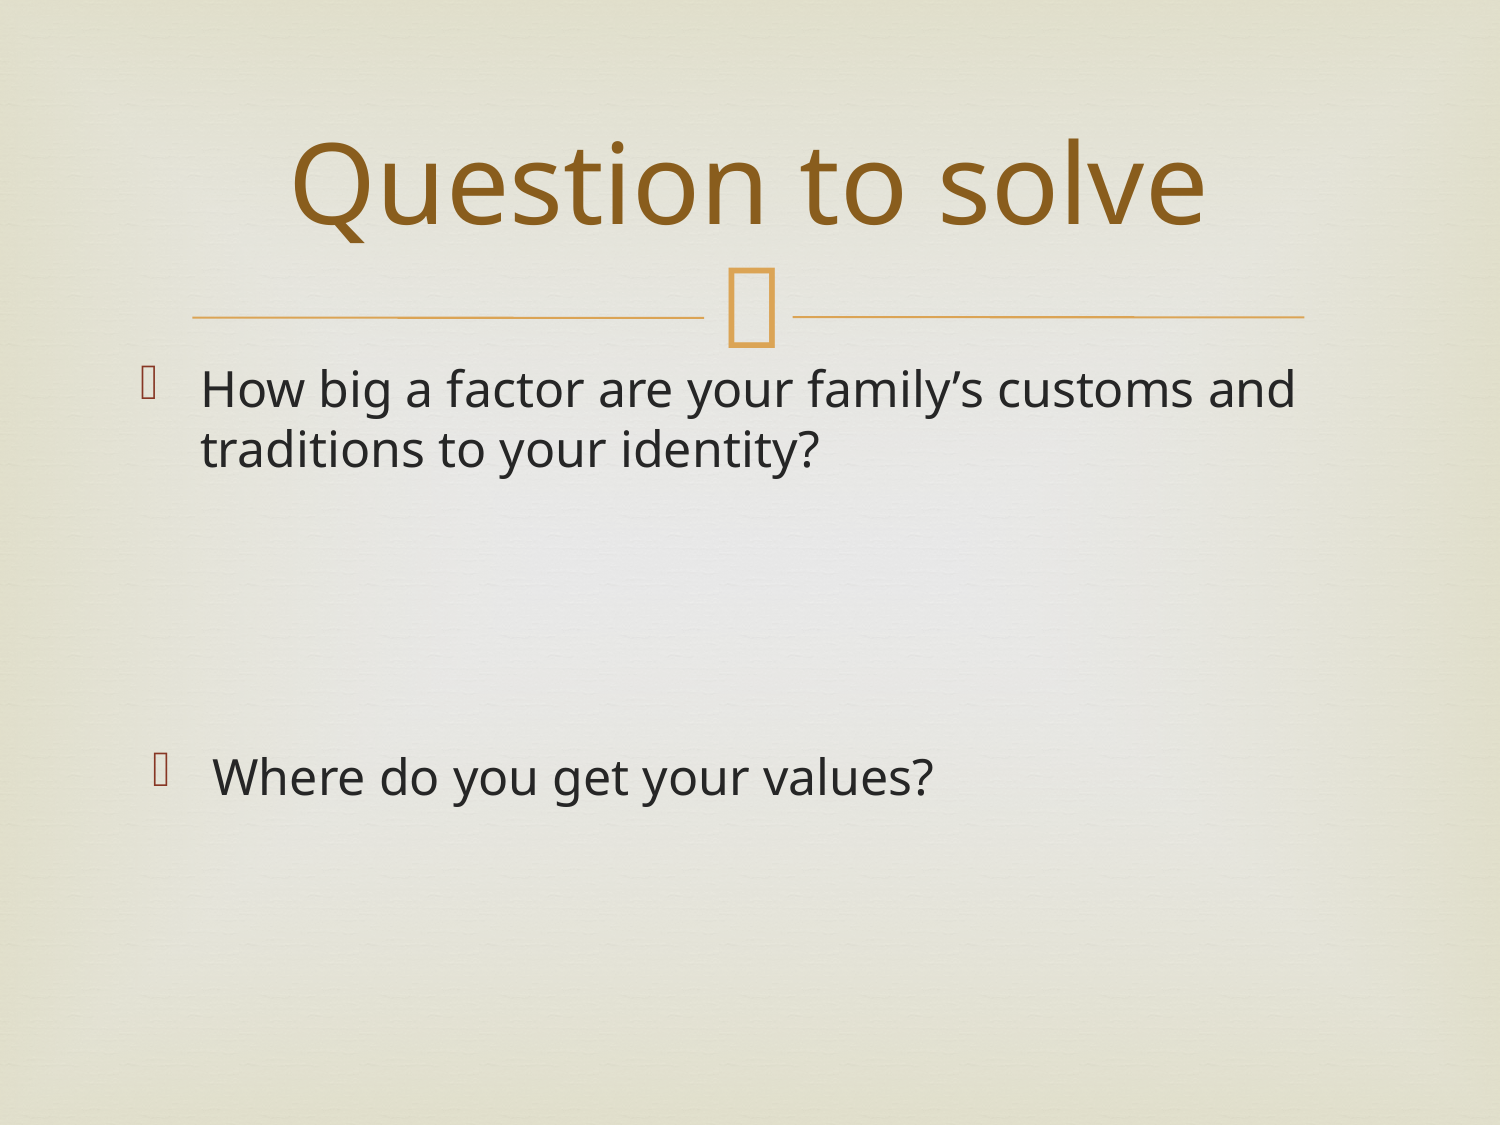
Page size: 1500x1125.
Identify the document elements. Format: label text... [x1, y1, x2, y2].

list How big a factor are your family’s customs and traditions to your identity? [125, 350, 1363, 663]
title Question to solve [112, 93, 1386, 267]
list Where do you get your values? [137, 737, 1350, 1025]
